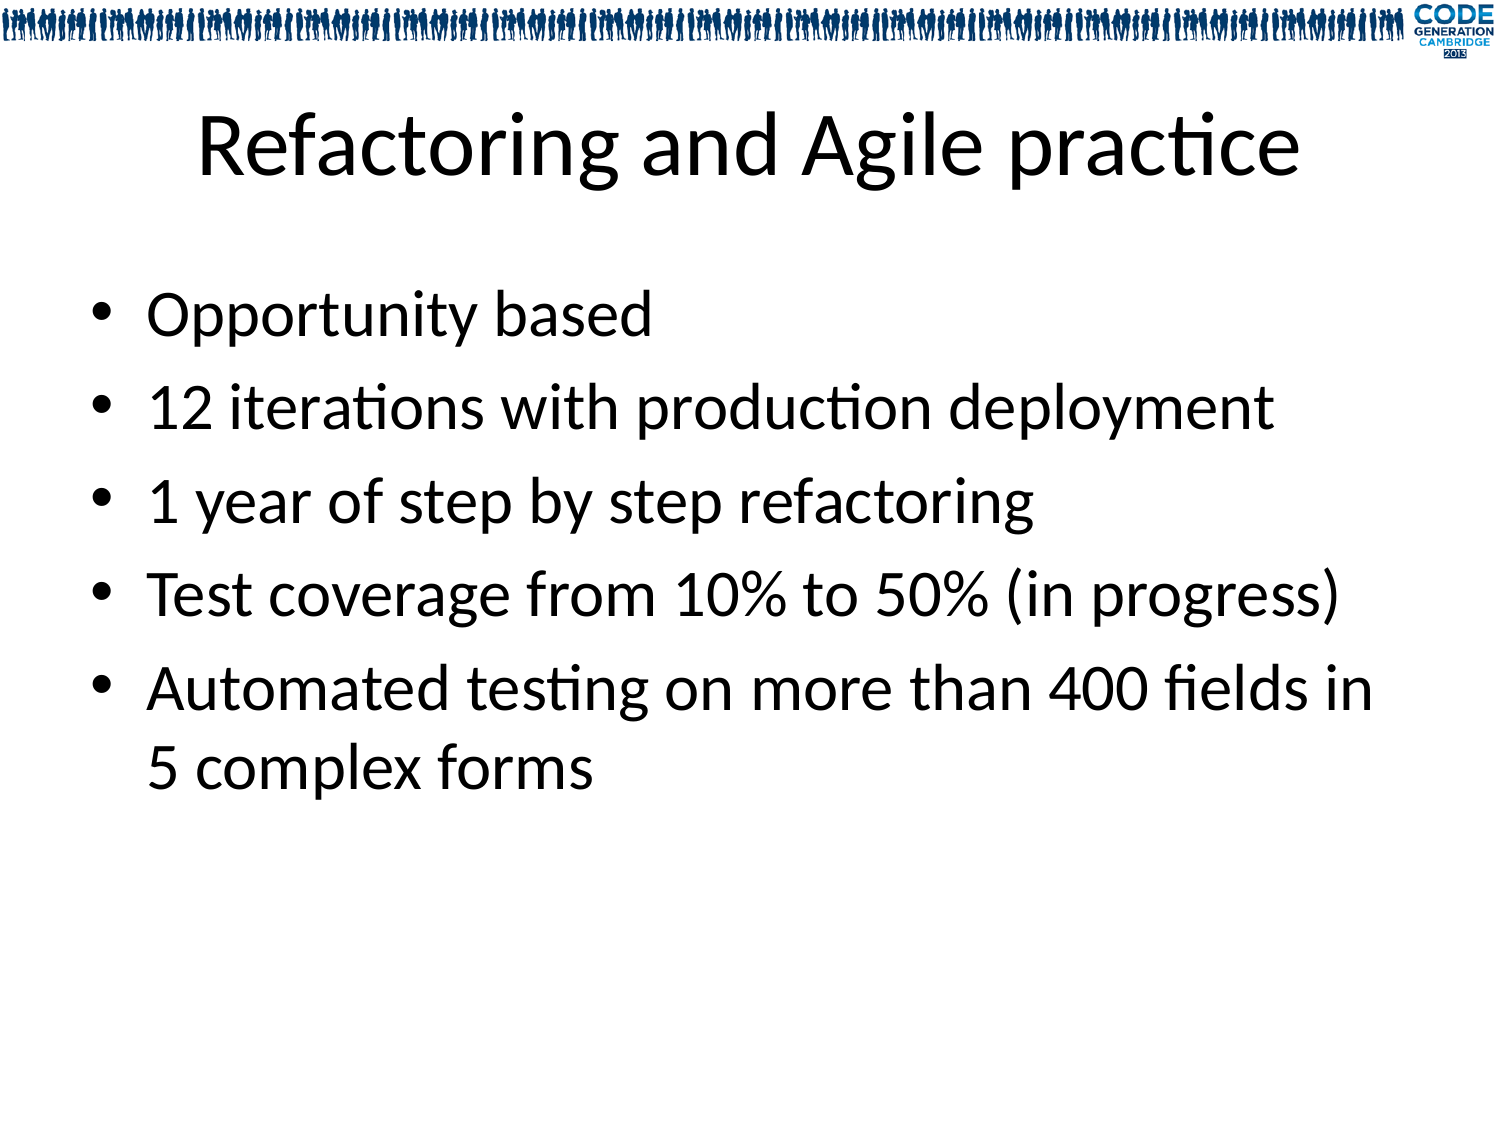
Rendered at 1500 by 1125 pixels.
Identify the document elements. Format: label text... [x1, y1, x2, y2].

title Refactoring and Agile practice [75, 45, 1425, 233]
list Opportunity based 12 iterations with production deployment 1 year of step by step refactoring Test coverage from 10% to 50% (in progress) Automated testing on more than 400 fields in 5 complex forms [75, 262, 1425, 1005]
picture [0, 0, 1500, 75]
